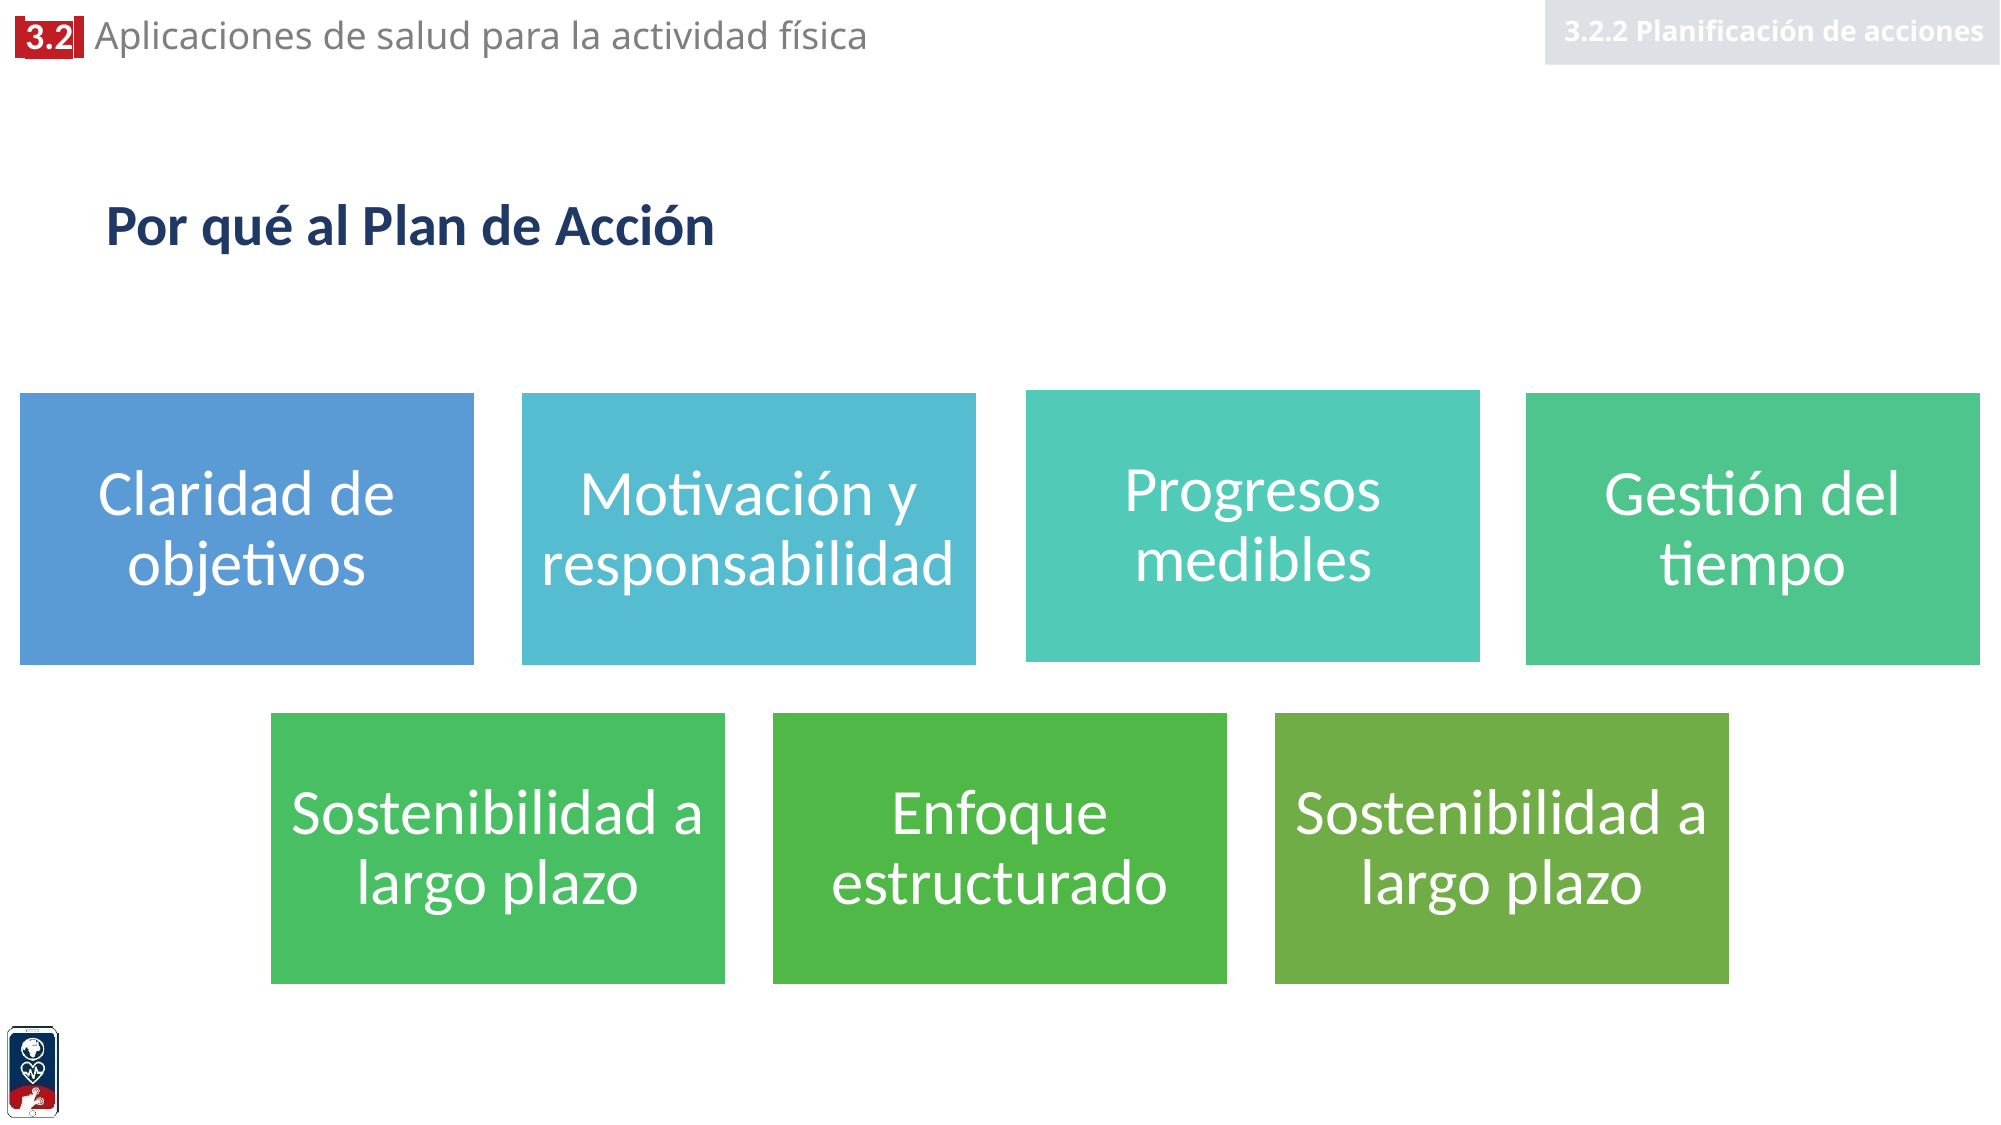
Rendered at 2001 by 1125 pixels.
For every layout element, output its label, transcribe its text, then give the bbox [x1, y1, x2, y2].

picture [7, 1026, 18, 1118]
text_box 3.2.2 Planificación de acciones [1545, 0, 2000, 65]
title Por qué al Plan de Acción [91, 177, 1906, 252]
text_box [18, 252, 1982, 1125]
